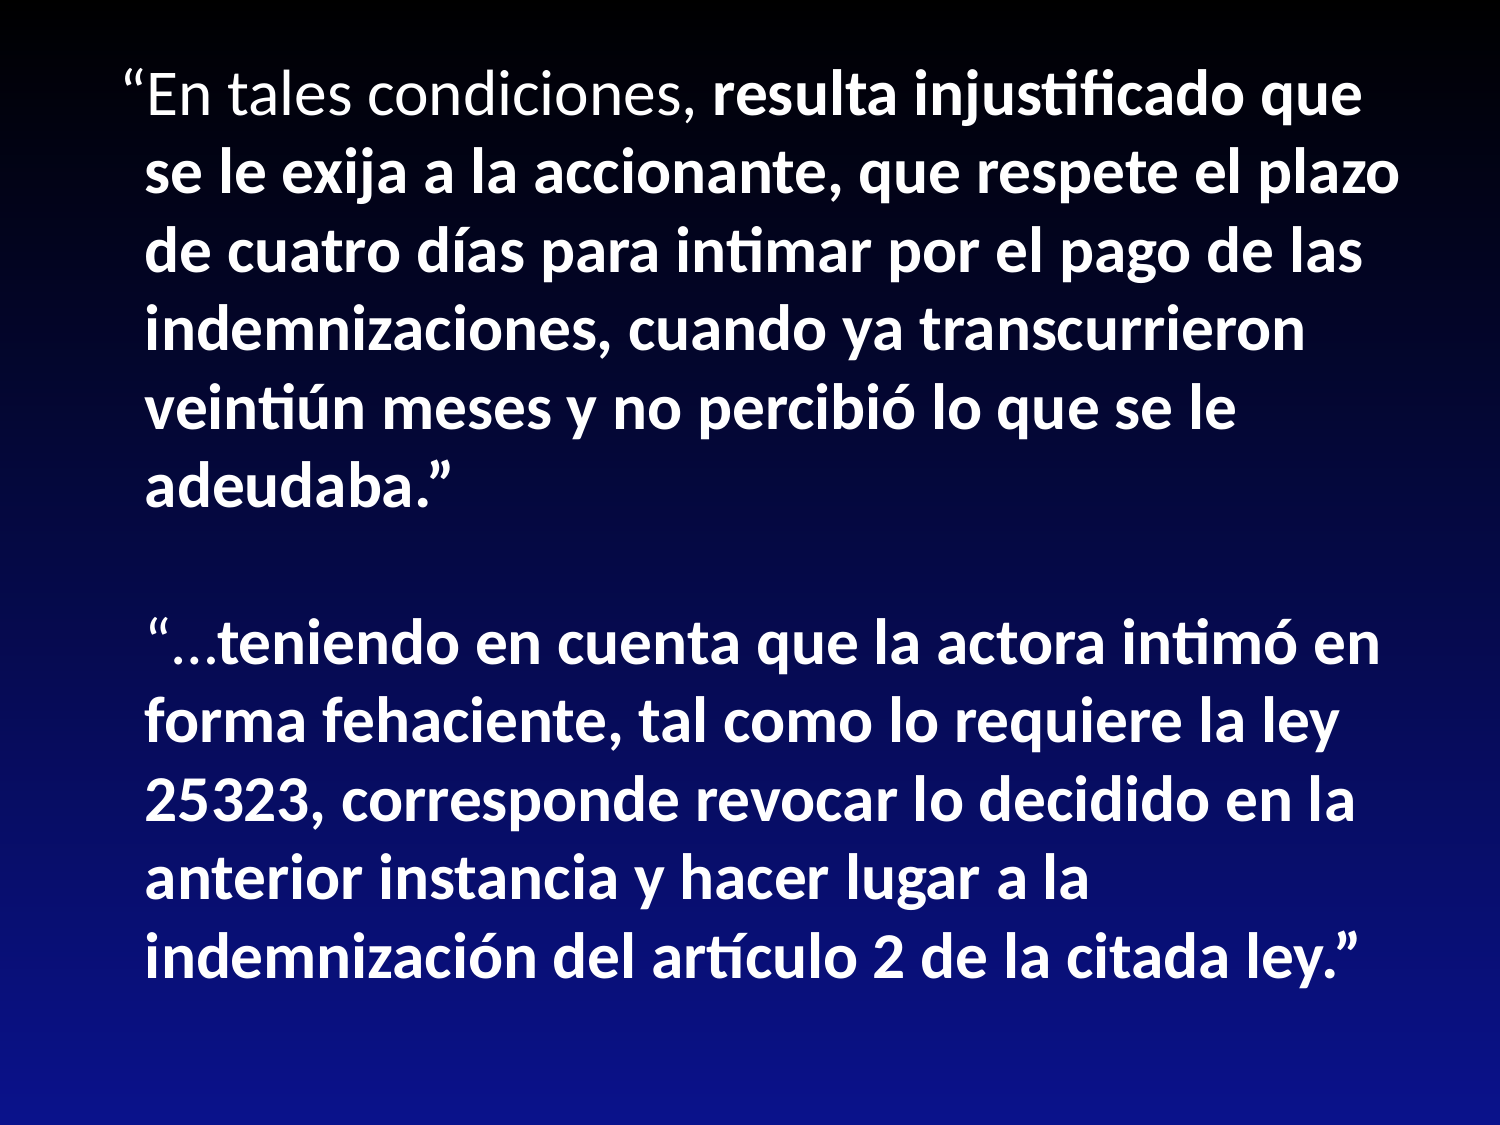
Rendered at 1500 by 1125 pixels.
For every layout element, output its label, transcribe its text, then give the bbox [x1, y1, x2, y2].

list “En tales condiciones, resulta injustificado que se le exija a la accionante, que respete el plazo de cuatro días para intimar por el pago de las indemnizaciones, cuando ya transcurrieron veintiún meses y no percibió lo que se le adeudaba.” “…teniendo en cuenta que la actora intimó en forma fehaciente, tal como lo requiere la ley 25323, corresponde revocar lo decidido en la anterior instancia y hacer lugar a la indemnización del artículo 2 de la citada ley.” [74, 42, 1426, 1006]
